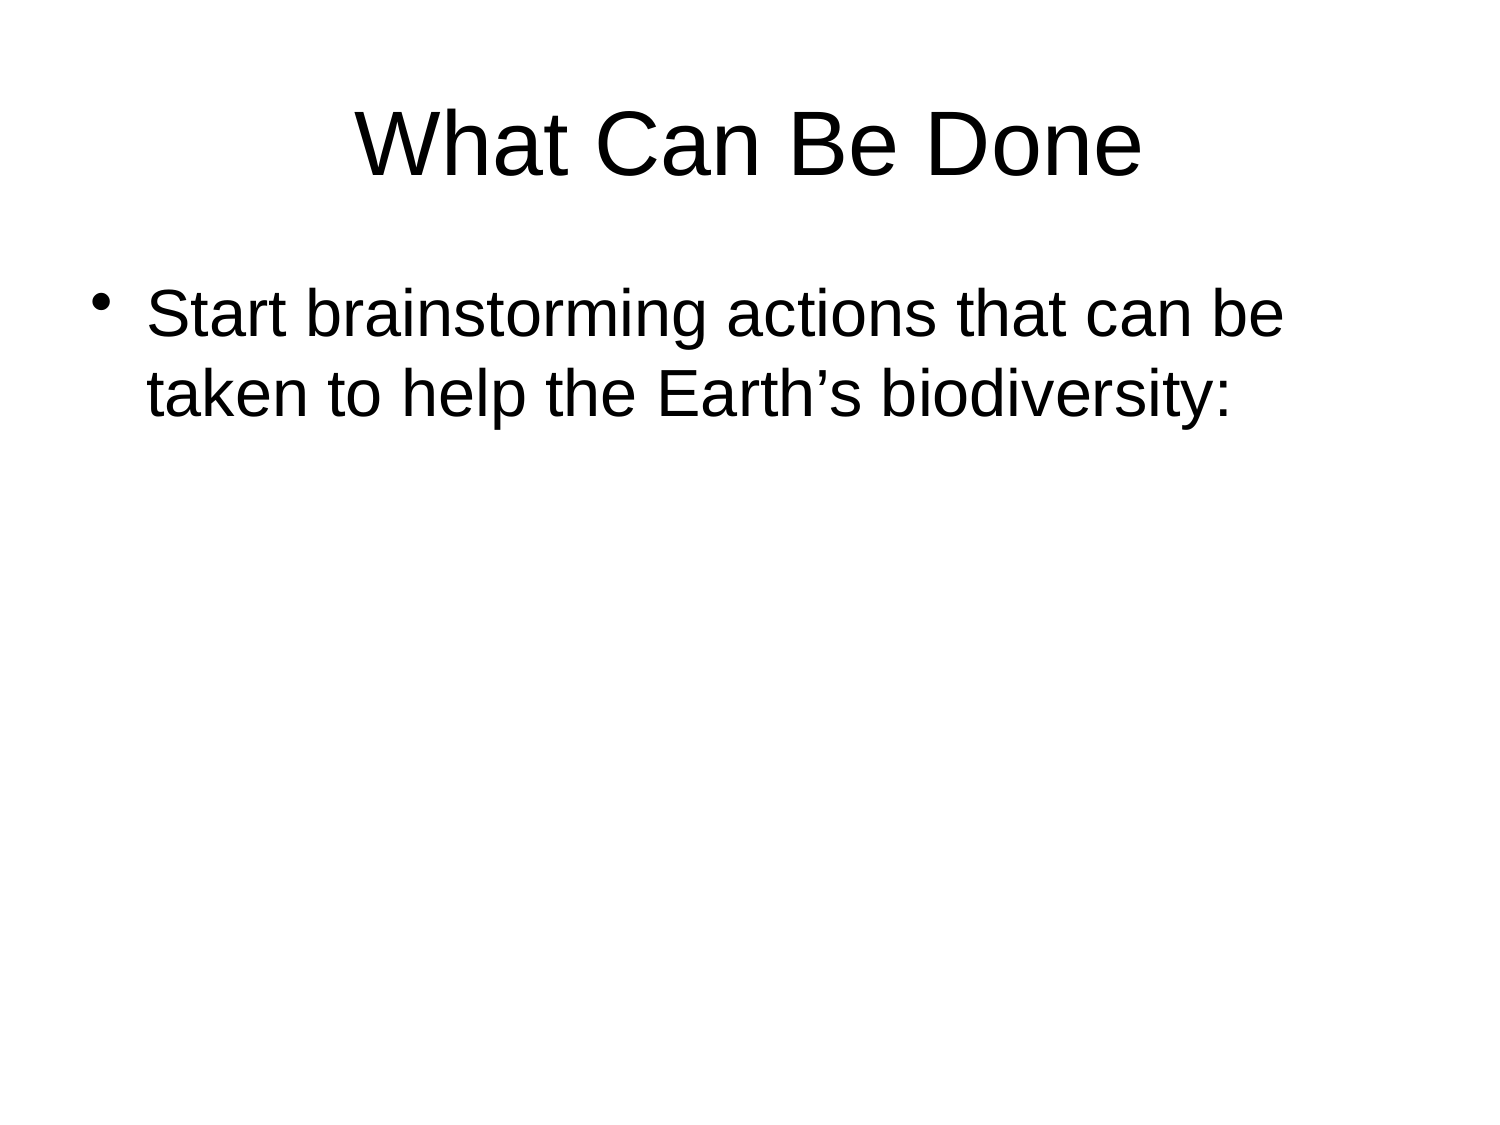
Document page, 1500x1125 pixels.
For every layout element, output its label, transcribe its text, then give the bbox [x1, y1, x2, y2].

list Start brainstorming actions that can be taken to help the Earth’s biodiversity: [75, 262, 1425, 1005]
title What Can Be Done [75, 45, 1425, 233]
